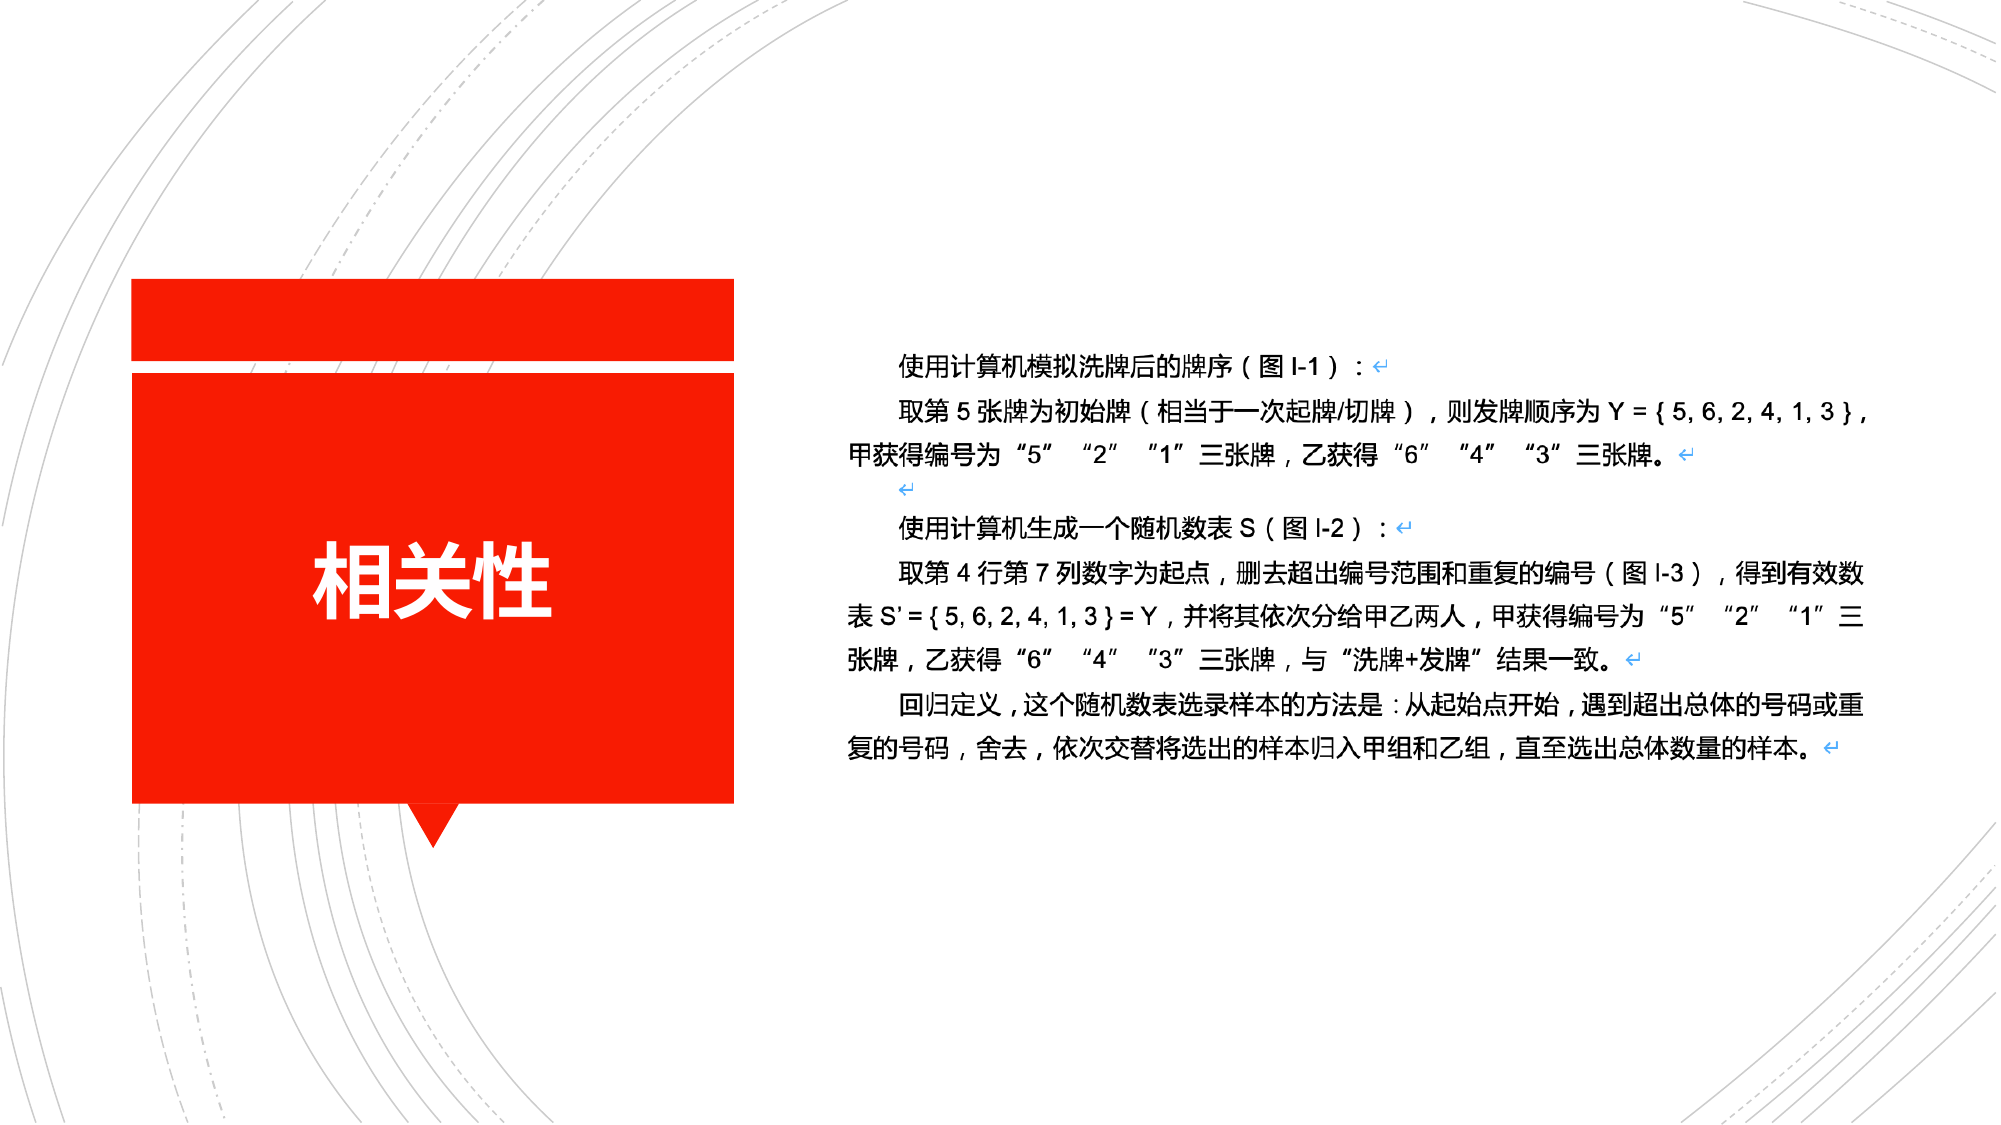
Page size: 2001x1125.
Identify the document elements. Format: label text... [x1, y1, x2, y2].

title 相关性 [145, 385, 720, 789]
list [839, 348, 1871, 777]
